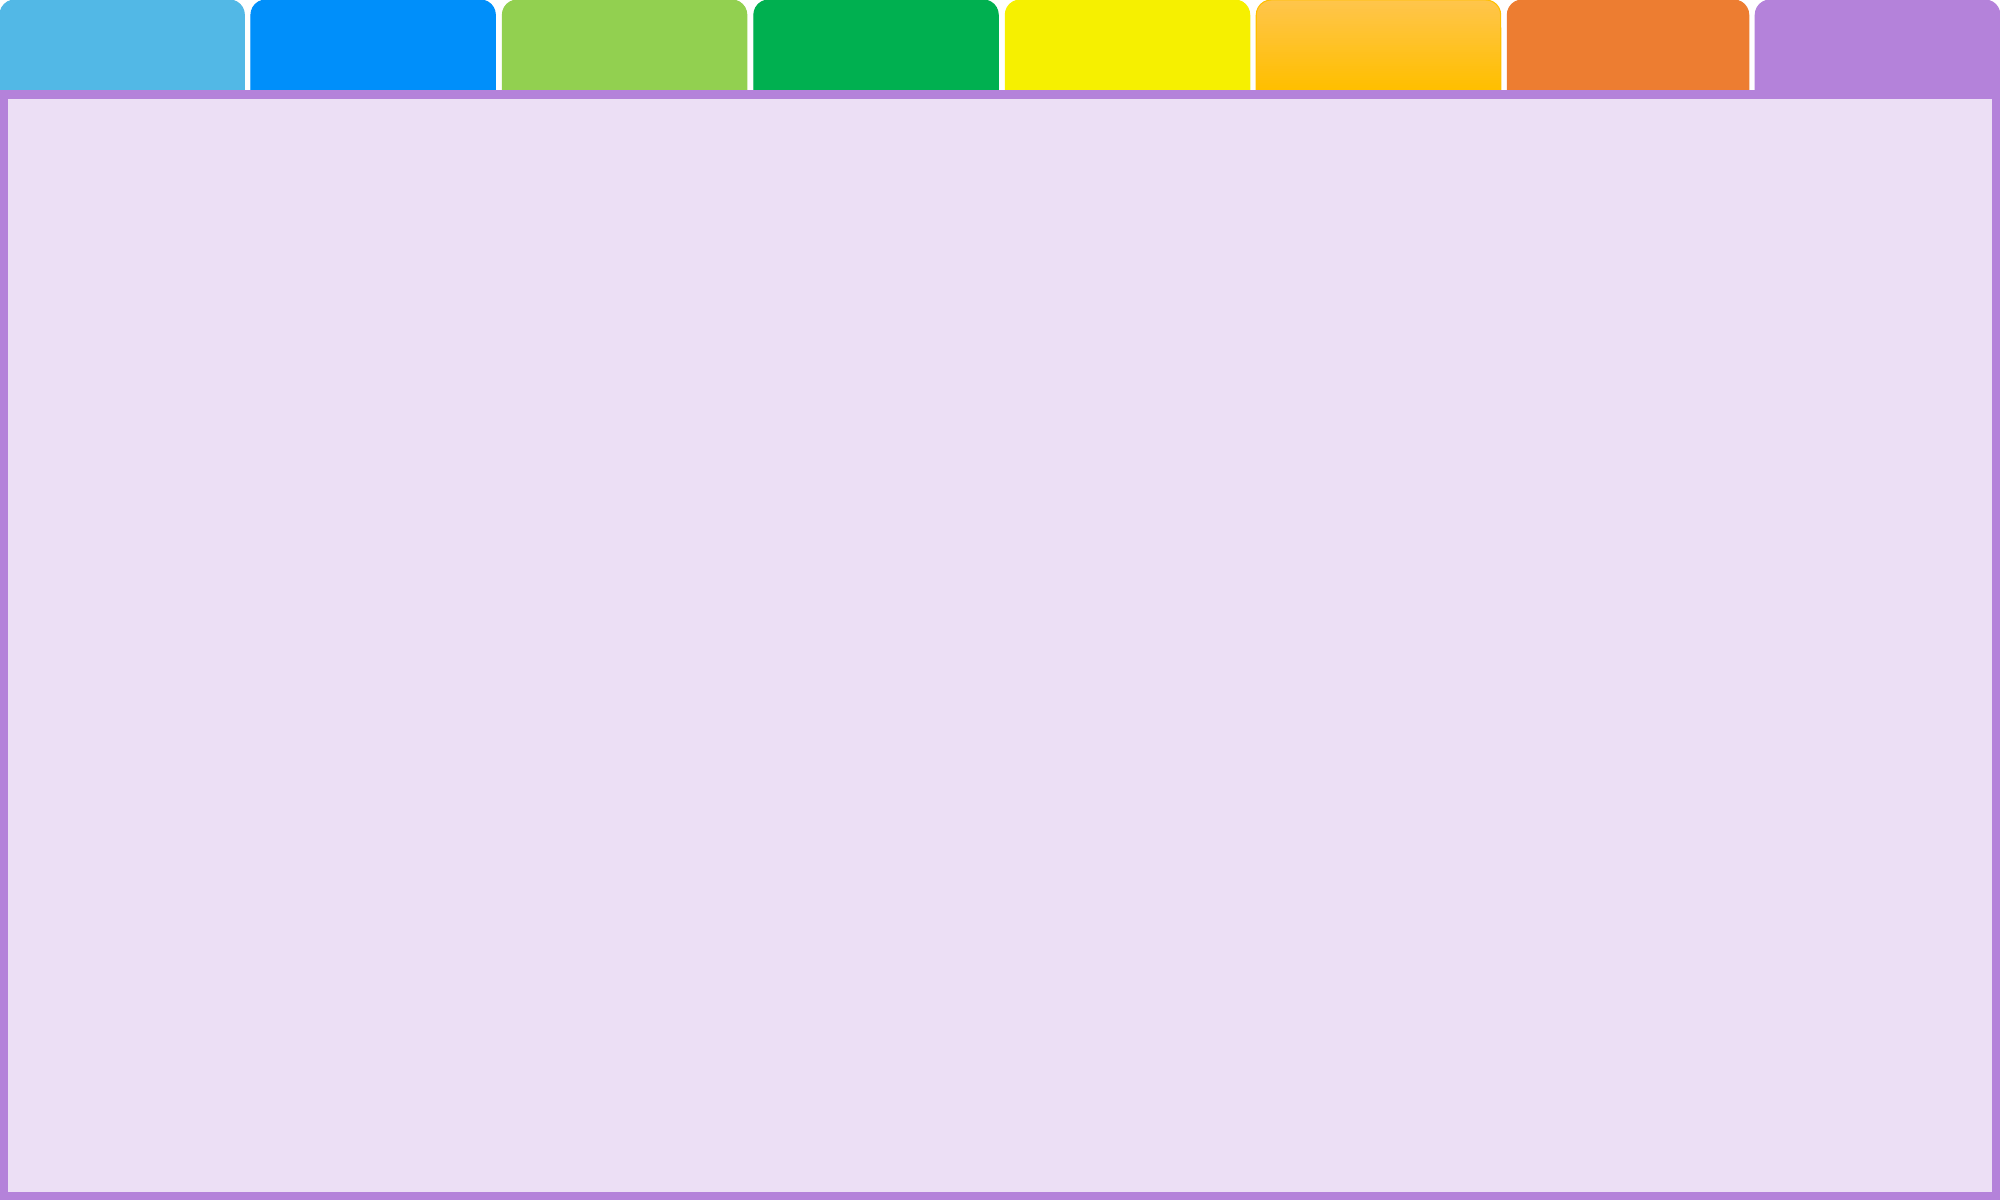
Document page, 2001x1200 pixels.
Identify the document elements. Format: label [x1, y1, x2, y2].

text_box [250, 0, 496, 89]
text_box [0, 0, 245, 89]
text_box [753, 0, 999, 89]
text_box [3, 94, 1997, 1197]
text_box [0, 89, 2000, 1197]
text_box [501, 0, 748, 89]
text_box [1255, 0, 1502, 89]
text_box [1004, 0, 1251, 89]
text_box [1506, 0, 1750, 89]
text_box [1754, 0, 2000, 89]
